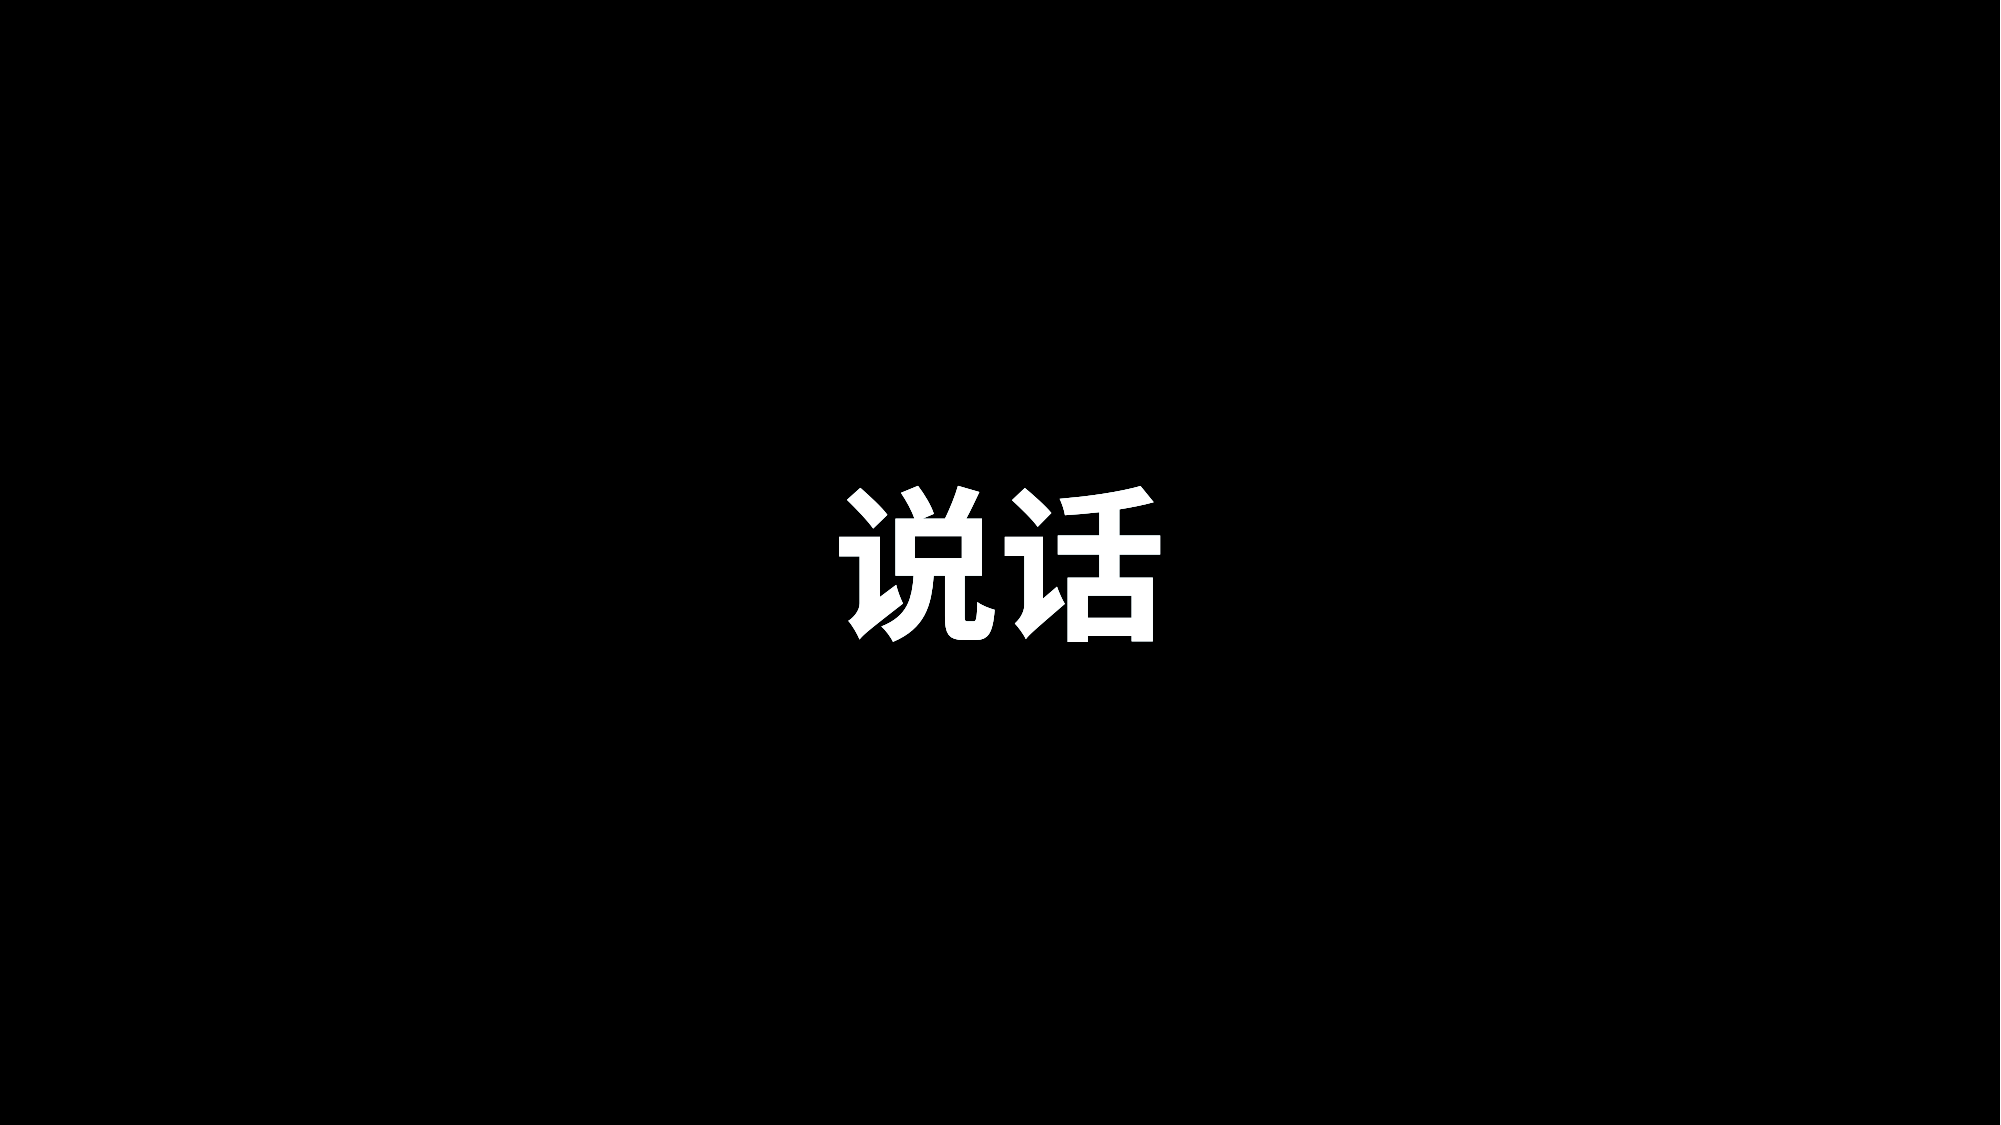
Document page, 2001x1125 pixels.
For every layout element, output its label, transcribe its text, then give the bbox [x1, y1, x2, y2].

text_box 说话 [541, 453, 1459, 669]
